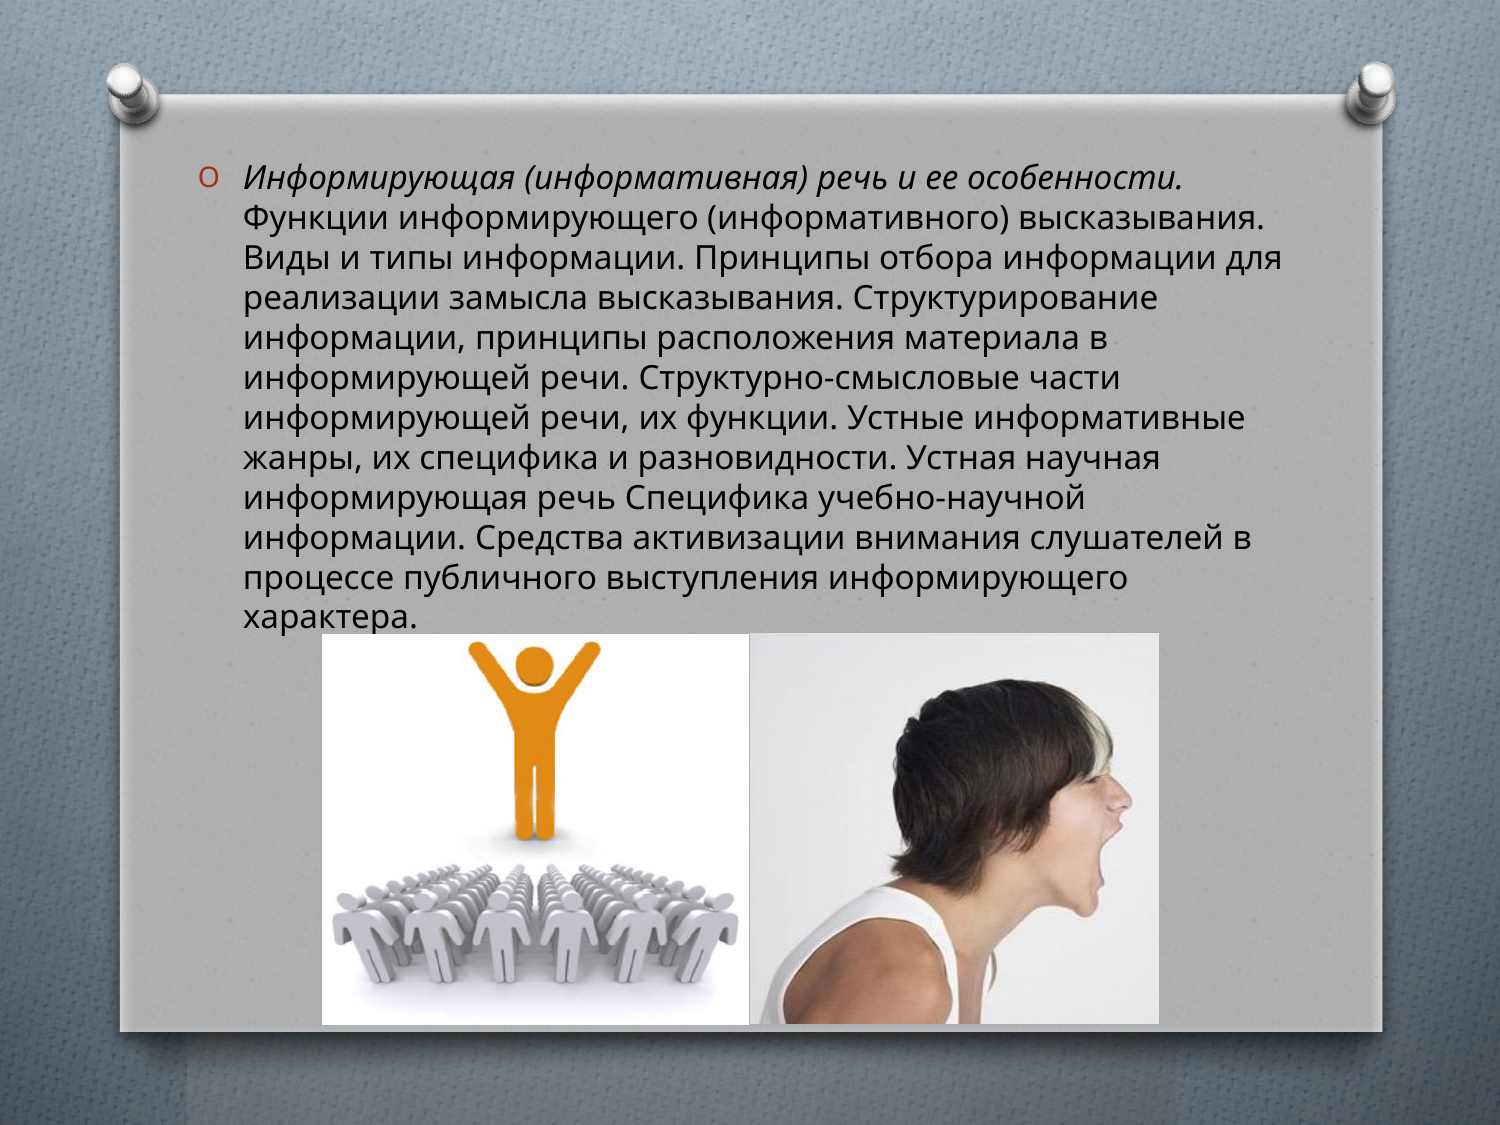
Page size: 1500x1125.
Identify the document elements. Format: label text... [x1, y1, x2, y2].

picture [322, 633, 1160, 1025]
picture [75, 29, 198, 153]
list Информирующая (информативная) речь и ее особенности. Функции информирующего (информативного) высказывания. Виды и типы информации. Принципы отбора информации для реализации замысла высказывания. Структурирование информации, принципы расположения материала в информирующей речи. Структурно-смысловые части информирующей речи, их функции. Устные информативные жанры, их специфика и разновидности. Устная научная информирующая речь Специфика учебно-научной информации. Средства активизации внимания слушателей в процессе публичного выступления информирующего характера. [183, 149, 1306, 802]
picture [1317, 35, 1439, 156]
